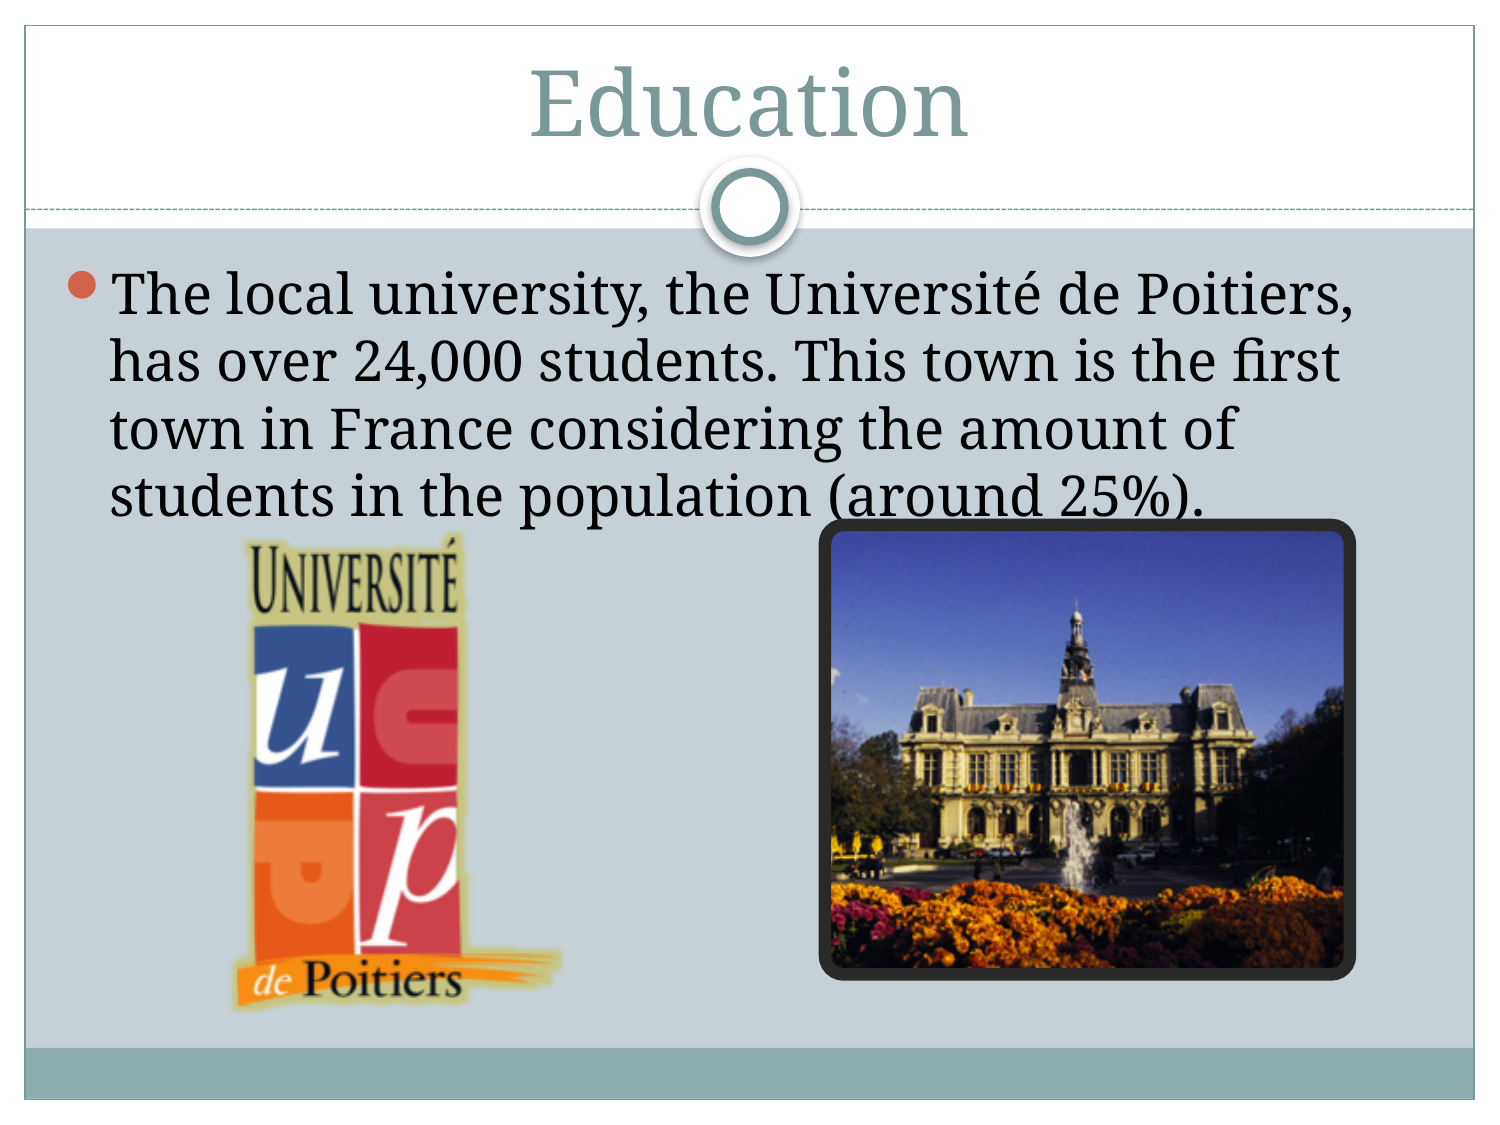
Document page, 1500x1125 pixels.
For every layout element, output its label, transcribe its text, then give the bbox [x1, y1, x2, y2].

picture [237, 537, 557, 1006]
list The local university, the Université de Poitiers, has over 24,000 students. This town is the first town in France considering the amount of students in the population (around 25%). [49, 250, 1445, 1001]
picture [824, 524, 1351, 975]
title Education [49, 37, 1450, 162]
